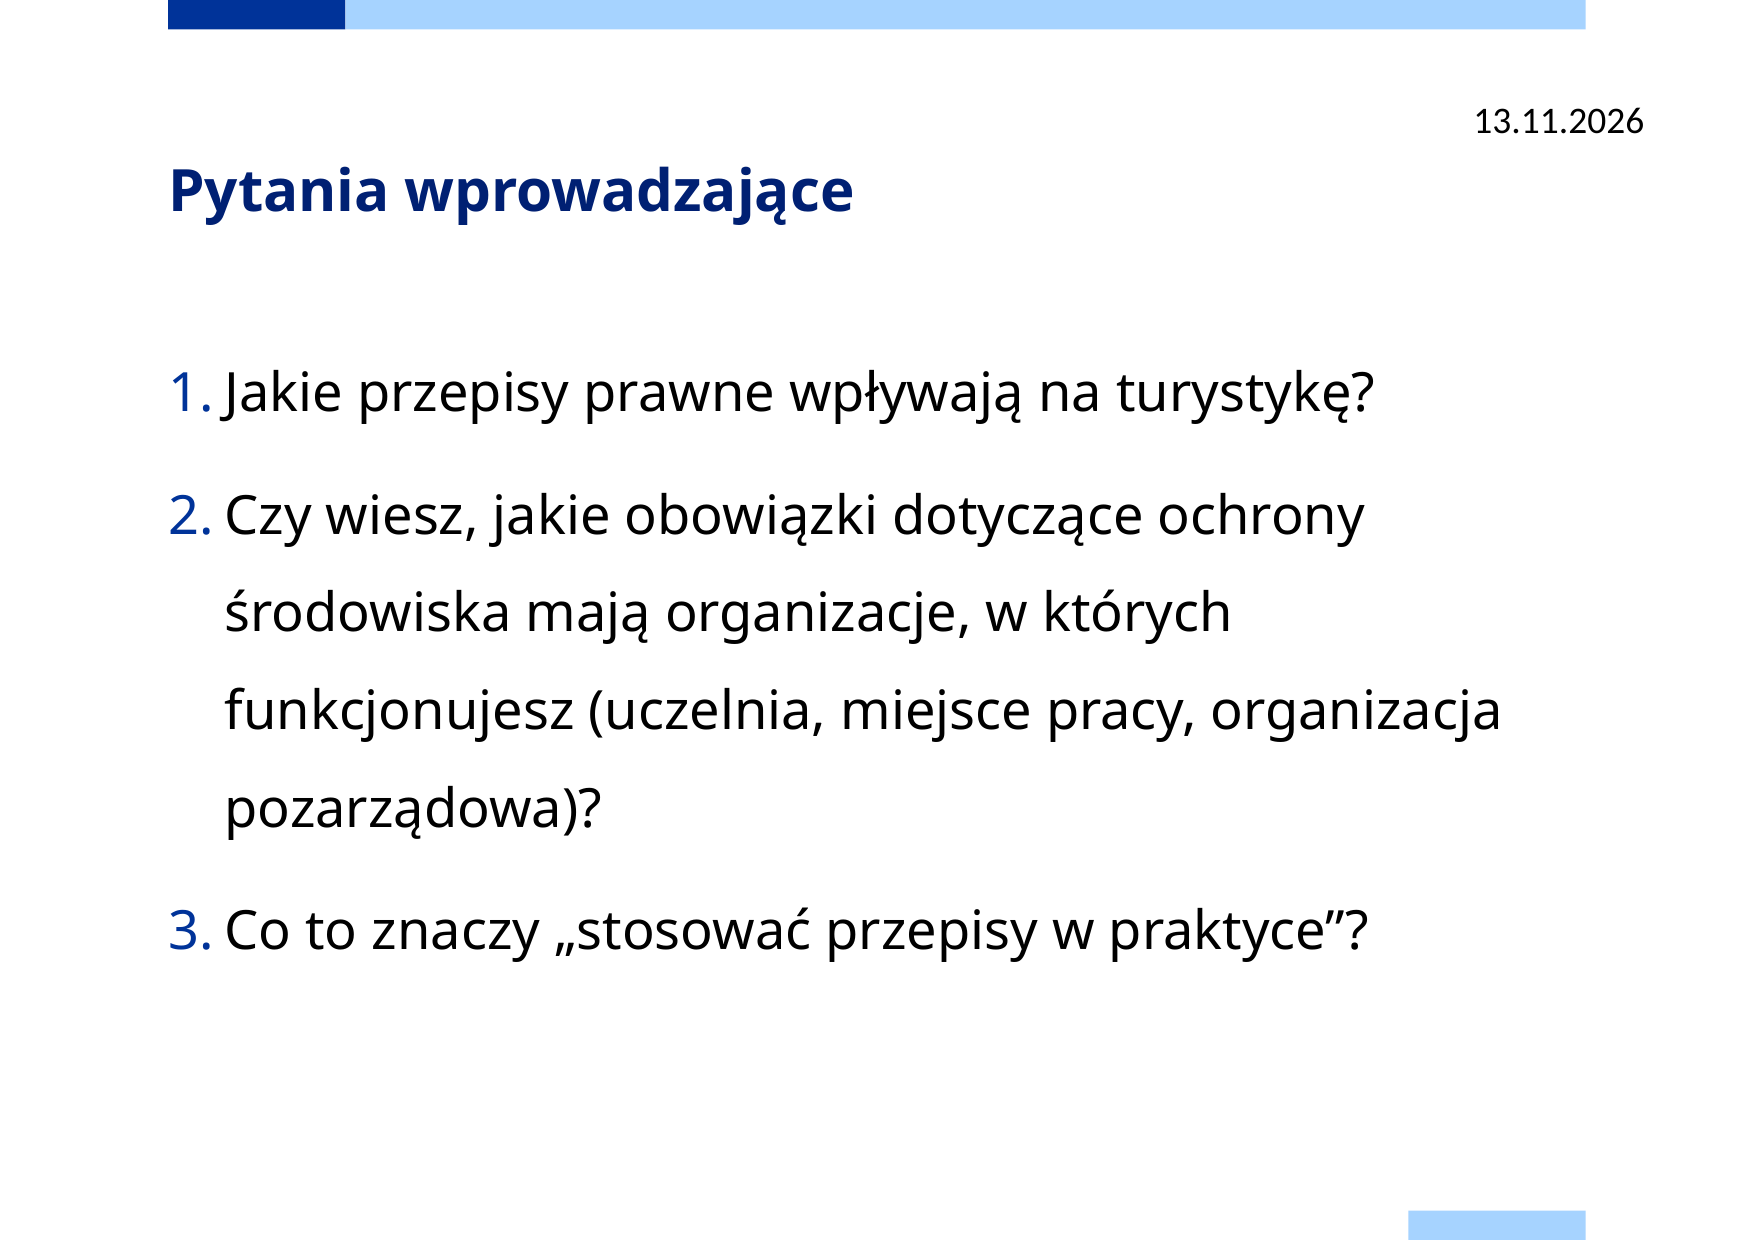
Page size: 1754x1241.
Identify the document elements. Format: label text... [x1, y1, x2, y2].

title Pytania wprowadzające [168, 147, 1586, 324]
list Jakie przepisy prawne wpływają na turystykę? Czy wiesz, jakie obowiązki dotyczące ochrony środowiska mają organizacje, w których funkcjonujesz (uczelnia, miejsce pracy, organizacja pozarządowa)? Co to znaczy „stosować przepisy w praktyce”? [168, 324, 1586, 1093]
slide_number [1458, 88, 1754, 149]
